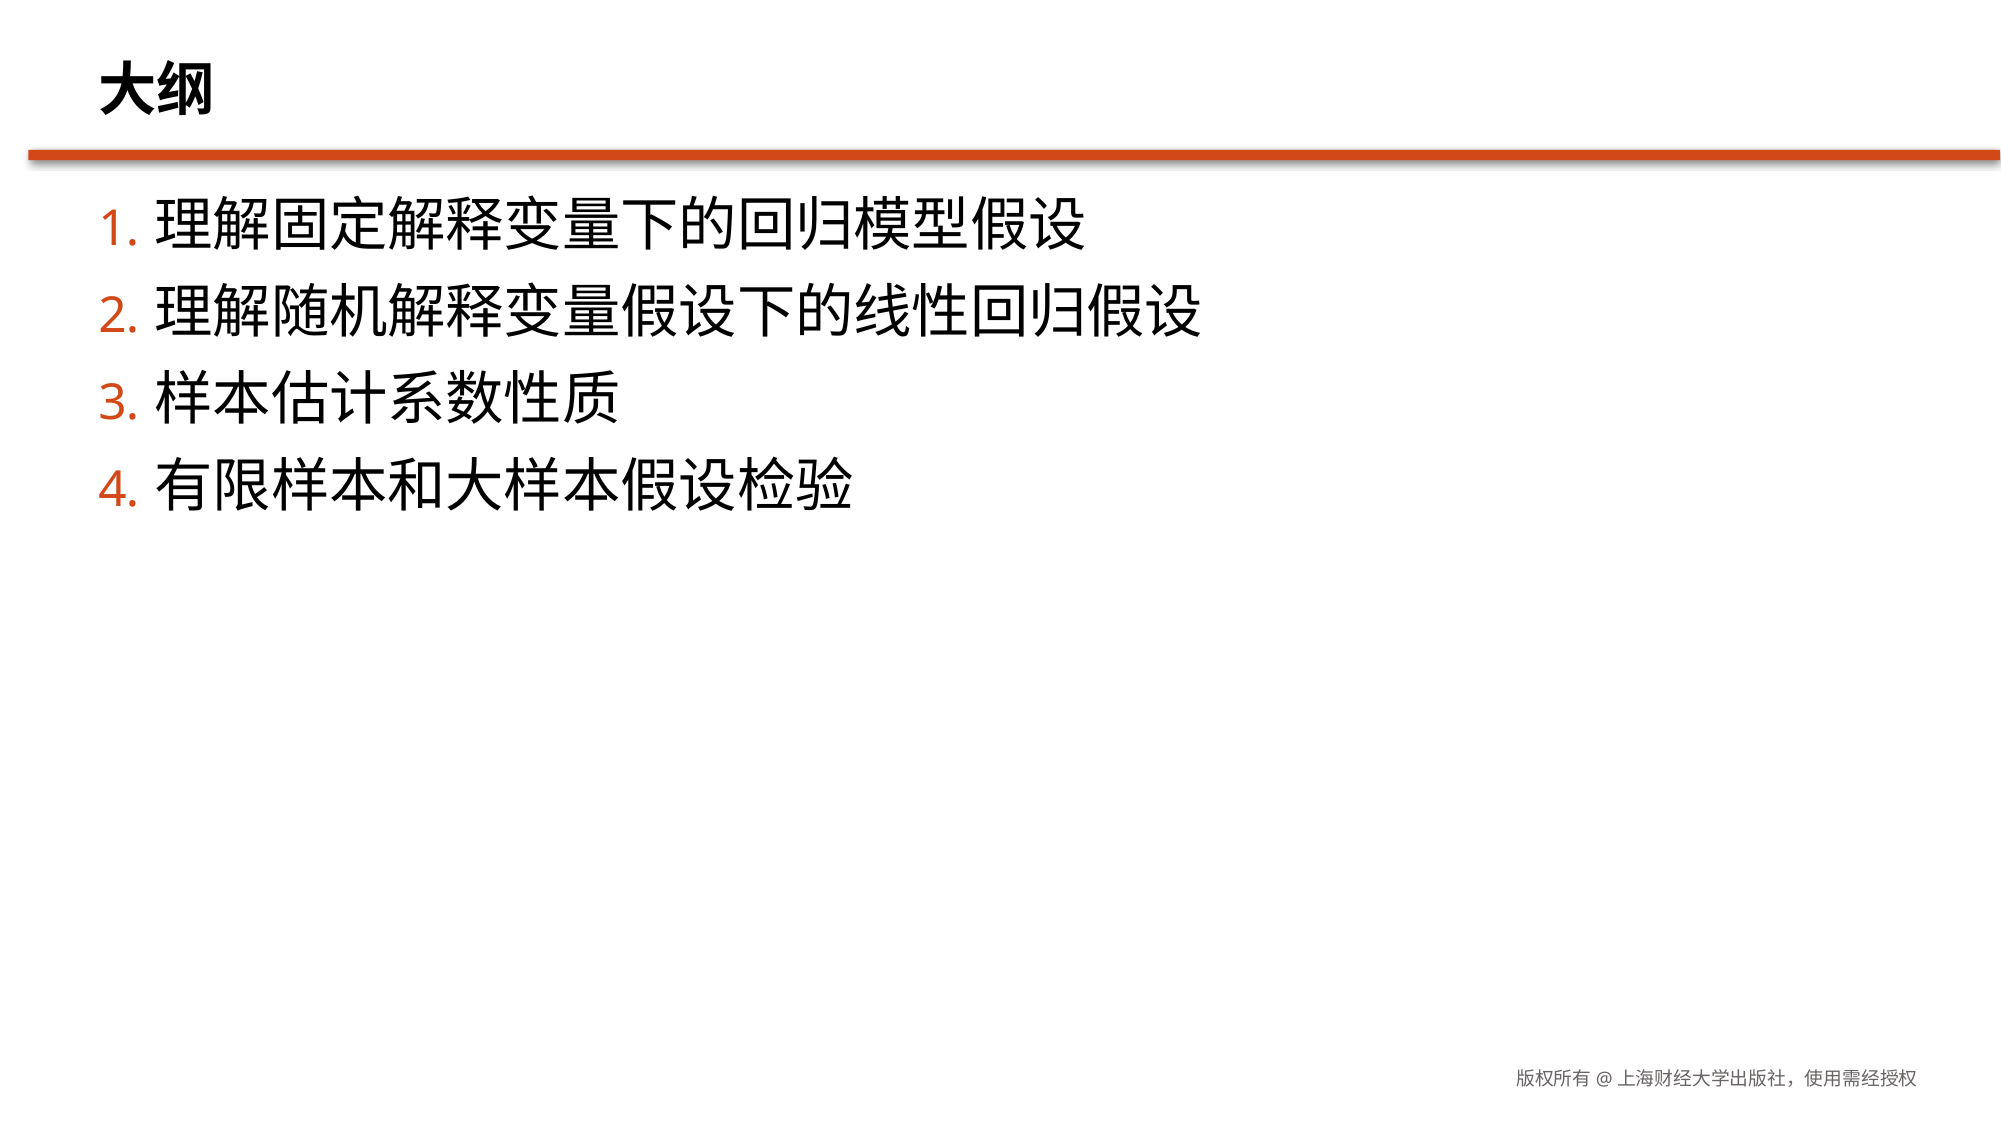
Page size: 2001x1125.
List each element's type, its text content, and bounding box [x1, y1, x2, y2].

list 理解固定解释变量下的回归模型假设 理解随机解释变量假设下的线性回归假设 样本估计系数性质 有限样本和大样本假设检验 [83, 174, 1867, 1032]
footer 版权所有@上海财经大学出版社，使用需经授权 [1483, 1046, 1950, 1109]
title 大纲 [83, 50, 1825, 138]
